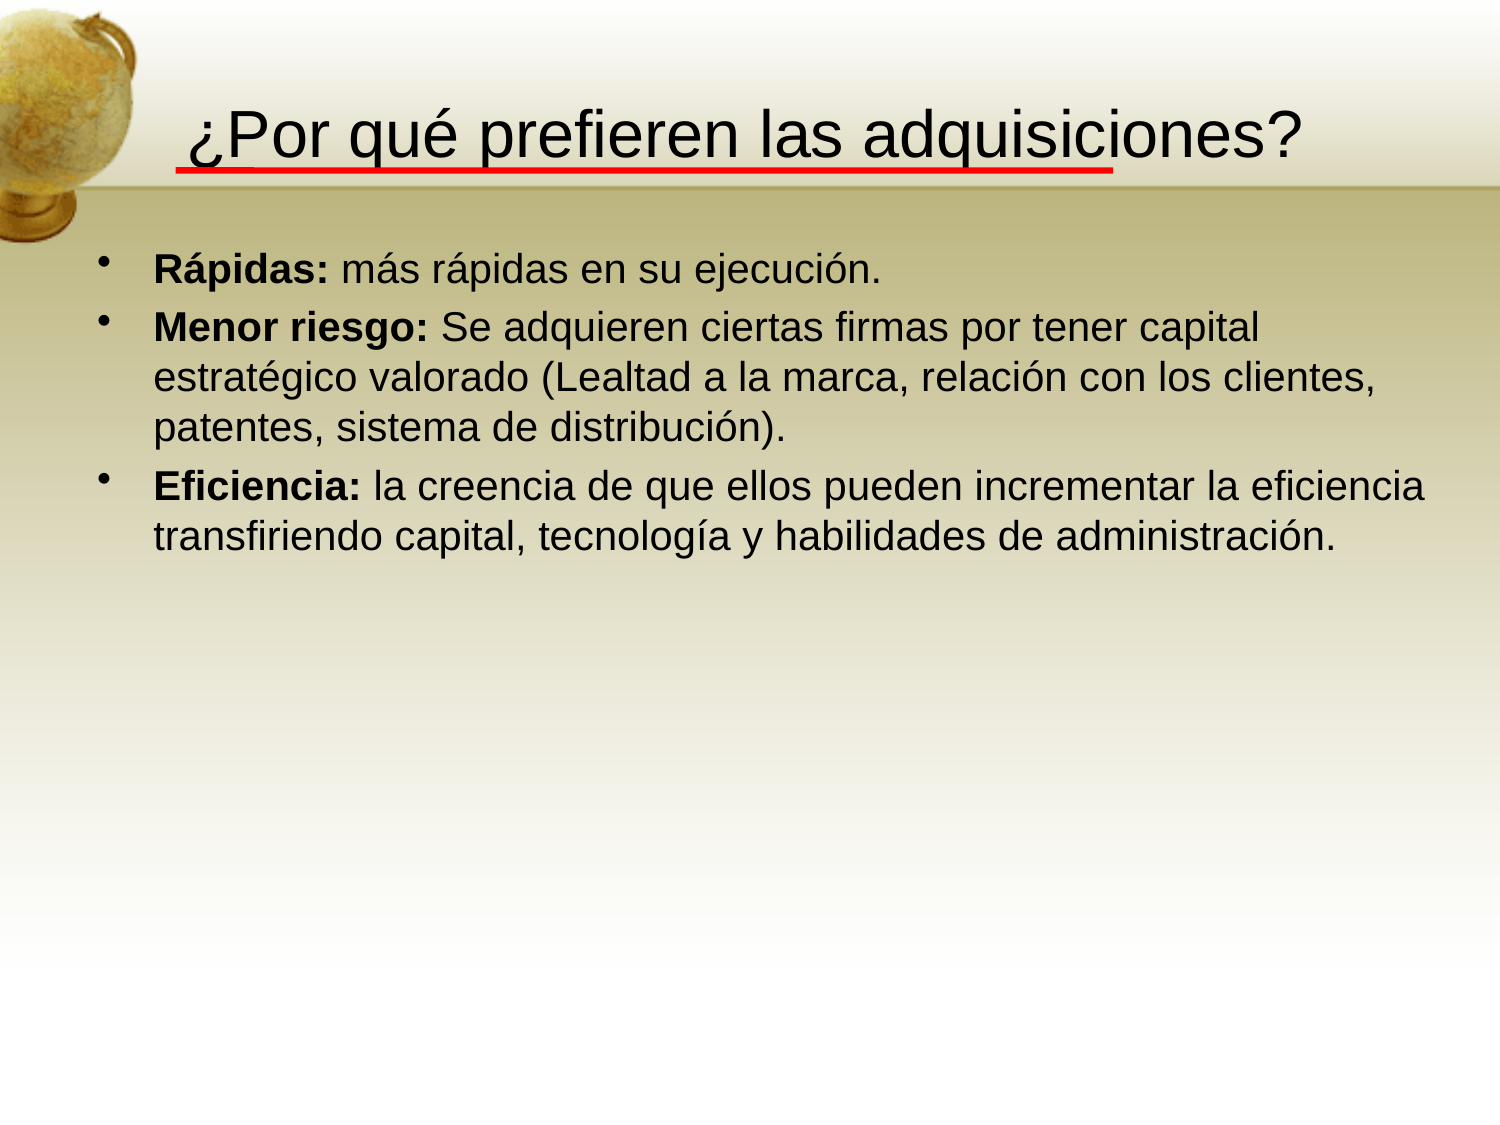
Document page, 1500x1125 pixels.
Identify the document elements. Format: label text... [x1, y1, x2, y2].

list Rápidas: más rápidas en su ejecución. Menor riesgo: Se adquieren ciertas firmas por tener capital estratégico valorado (Lealtad a la marca, relación con los clientes, patentes, sistema de distribución). Eficiencia: la creencia de que ellos pueden incrementar la eficiencia transfiriendo capital, tecnología y habilidades de administración. [81, 234, 1454, 1091]
title ¿Por qué prefieren las adquisiciones? [170, 36, 1436, 179]
picture [0, 0, 1500, 1125]
